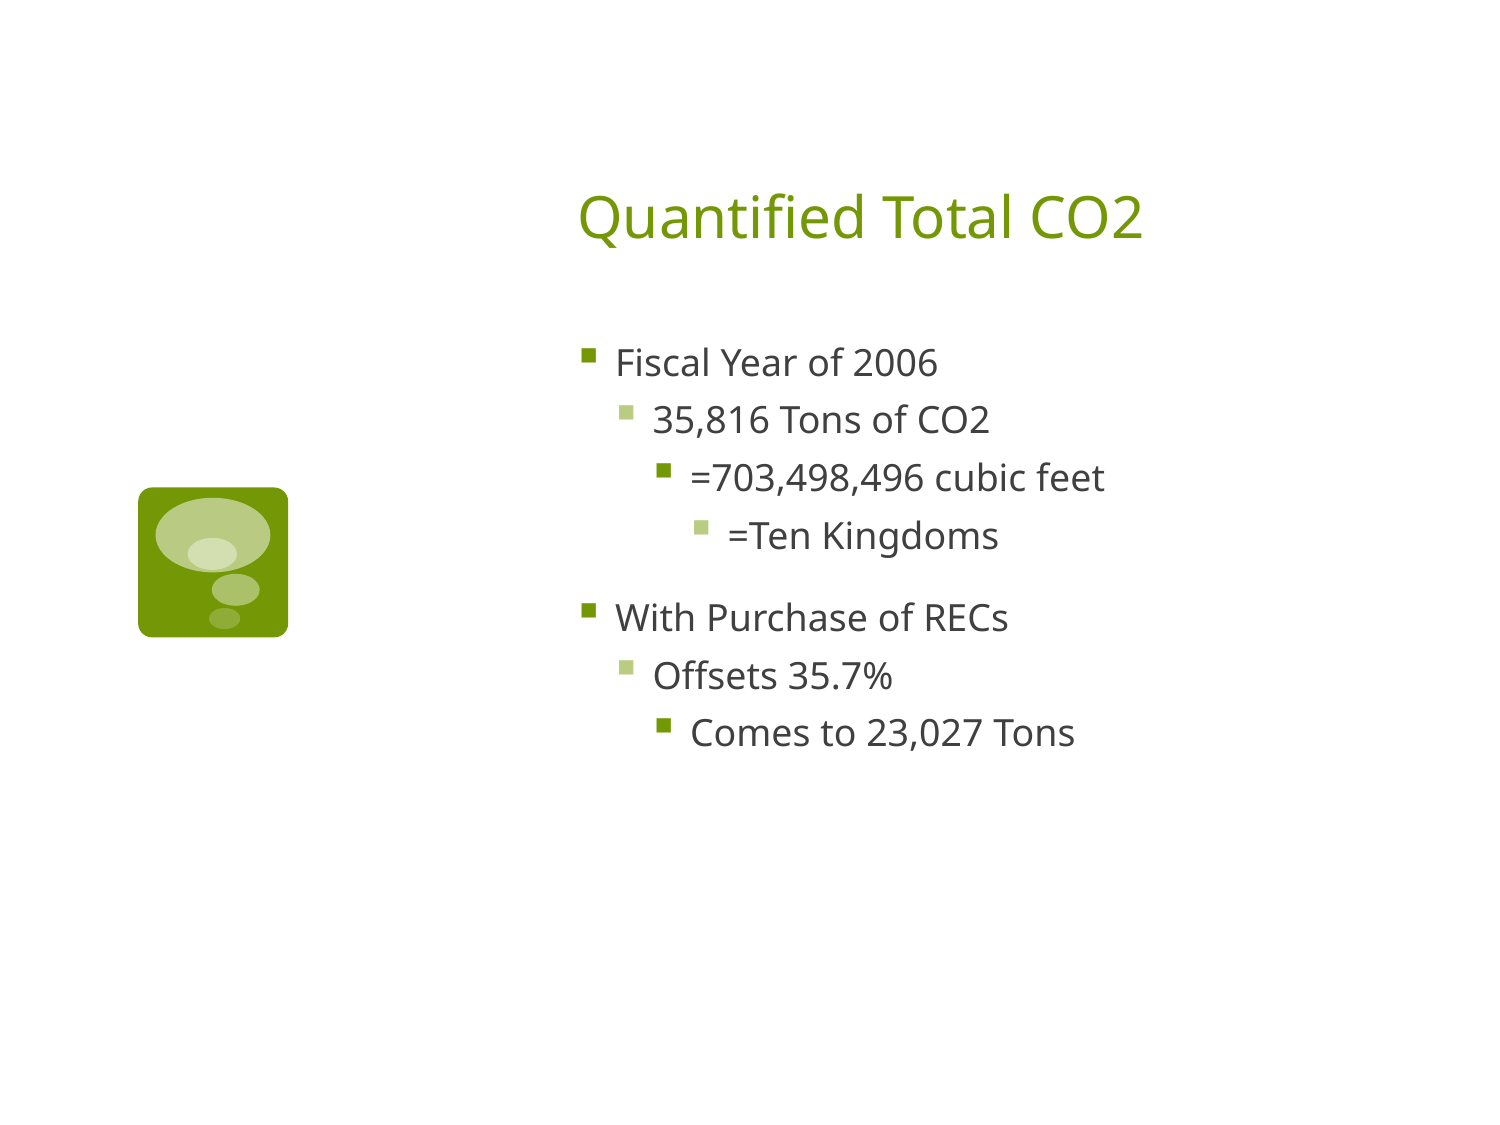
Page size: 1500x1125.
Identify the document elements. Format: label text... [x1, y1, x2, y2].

list Fiscal Year of 2006 35,816 Tons of CO2 =703,498,496 cubic feet =Ten Kingdoms With Purchase of RECs Offsets 35.7% Comes to 23,027 Tons [562, 331, 1374, 1005]
title Quantified Total CO2 [562, 112, 1375, 258]
